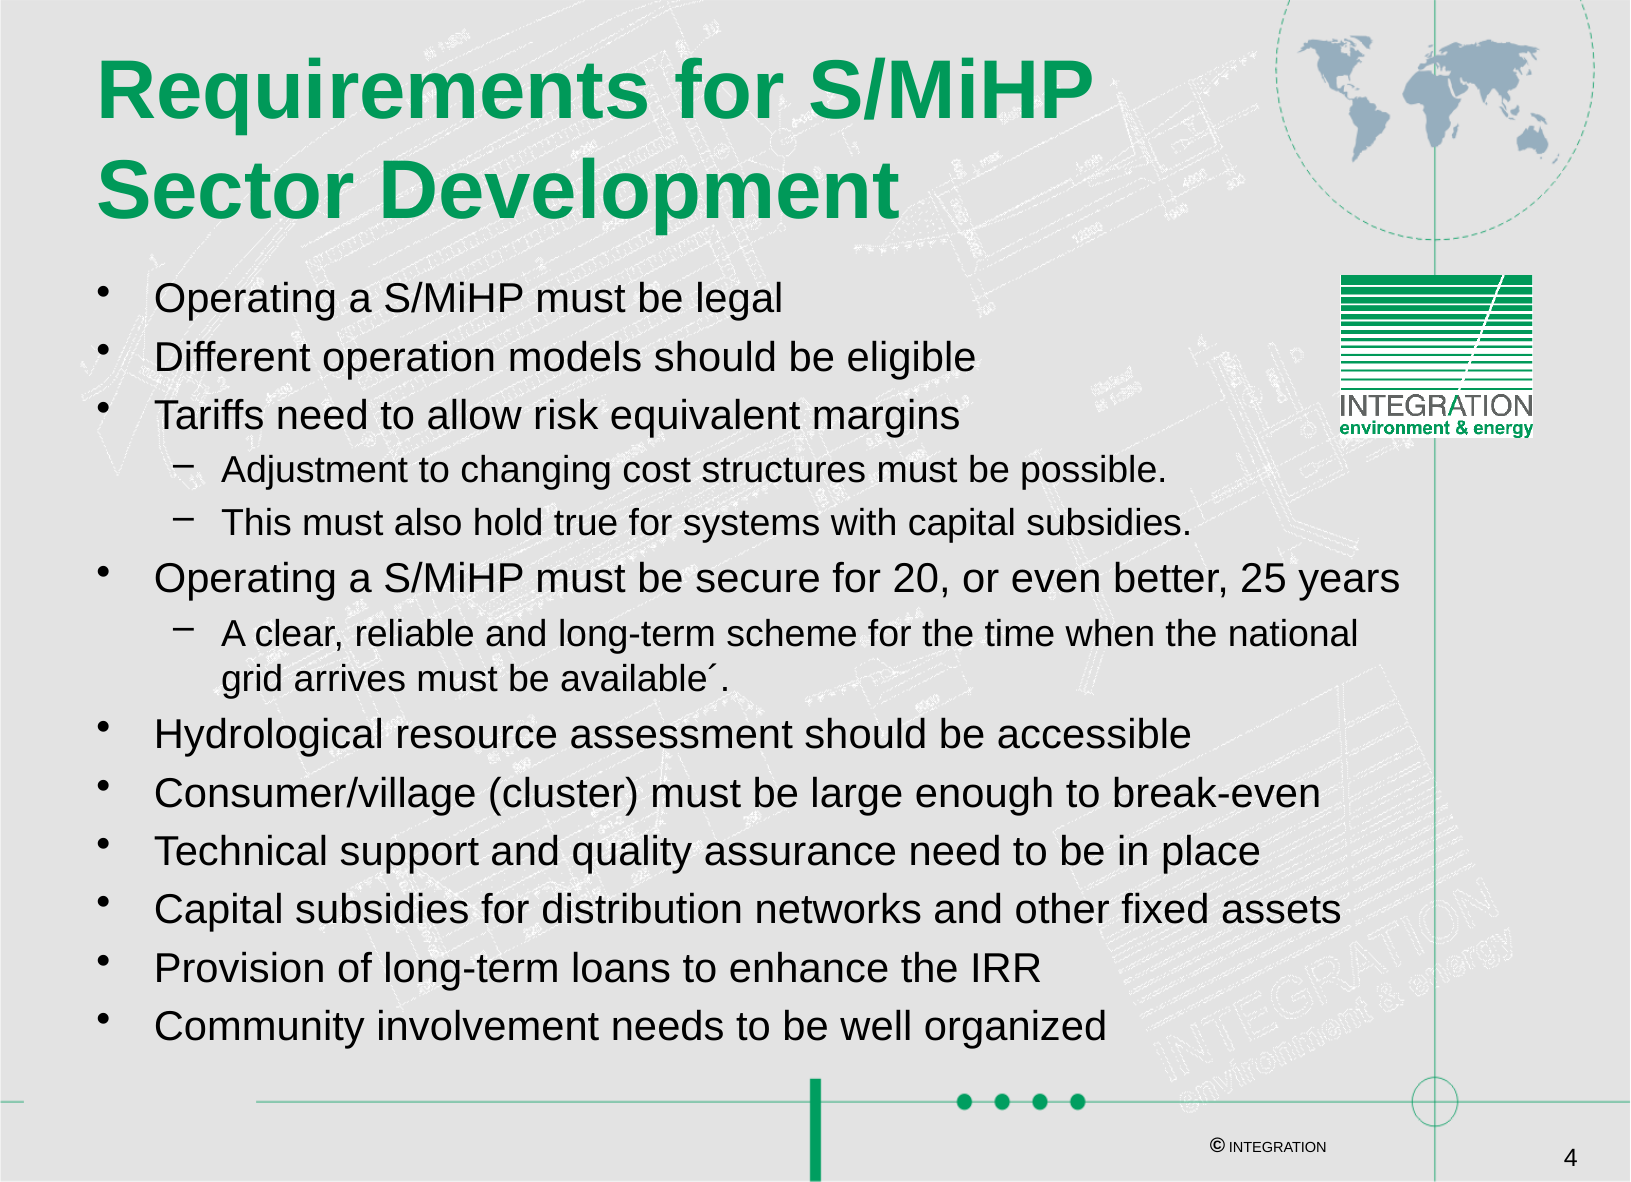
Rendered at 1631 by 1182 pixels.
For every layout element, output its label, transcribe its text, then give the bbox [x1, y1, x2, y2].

title Requirements for S/MiHP Sector Development [81, 27, 1276, 225]
slide_number © INTEGRATION [1194, 1073, 1437, 1154]
list Operating a S/MiHP must be legal Different operation models should be eligible Tariffs need to allow risk equivalent margins Adjustment to changing cost structures must be possible. This must also hold true for systems with capital subsidies. Operating a S/MiHP must be secure for 20, or even better, 25 years A clear, reliable and long-term scheme for the time when the national grid arrives must be available´. Hydrological resource assessment should be accessible Consumer/village (cluster) must be large enough to break-even Technical support and quality assurance need to be in place Capital subsidies for distribution networks and other fixed assets Provision of long-term loans to enhance the IRR Community involvement needs to be well organized [81, 263, 1437, 1170]
picture [0, 0, 1631, 1182]
slide_number 4 [1437, 1073, 1594, 1154]
